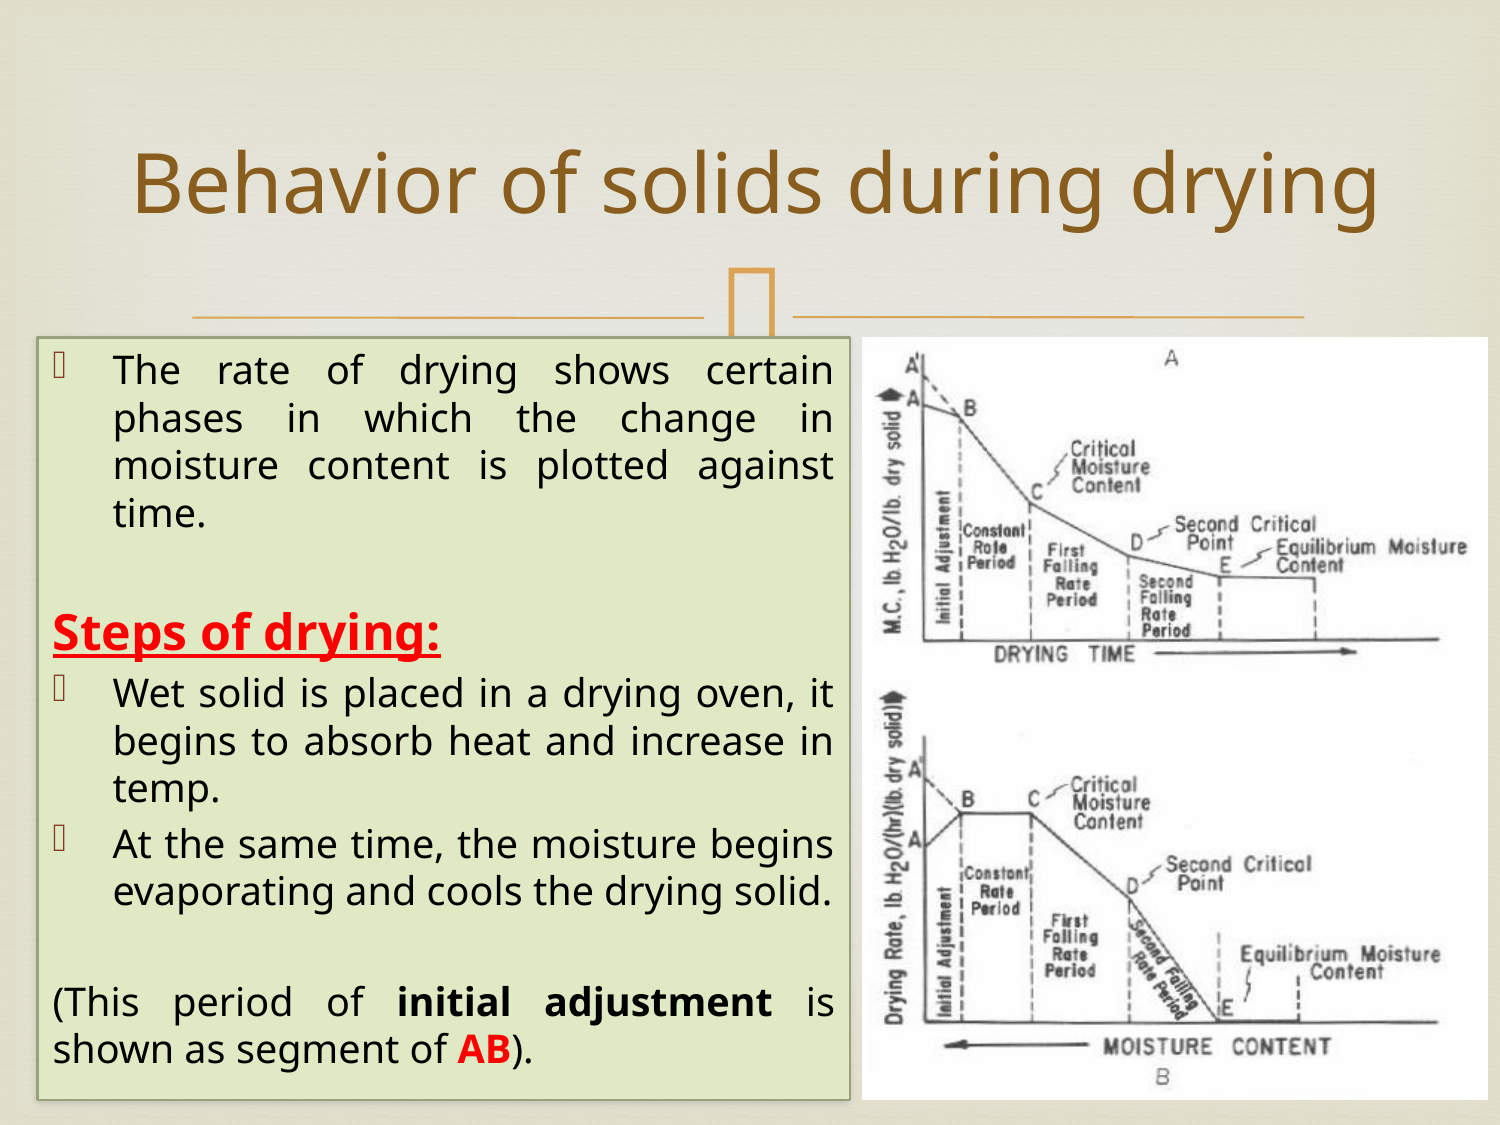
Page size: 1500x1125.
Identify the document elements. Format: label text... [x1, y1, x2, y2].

title Behavior of solids during drying [87, 93, 1425, 267]
list The rate of drying shows certain phases in which the change in moisture content is plotted against time. Steps of drying: Wet solid is placed in a drying oven, it begins to absorb heat and increase in temp. At the same time, the moisture begins evaporating and cools the drying solid. (This period of initial adjustment is shown as segment of AB). [36, 336, 851, 1101]
picture [861, 336, 1488, 1101]
